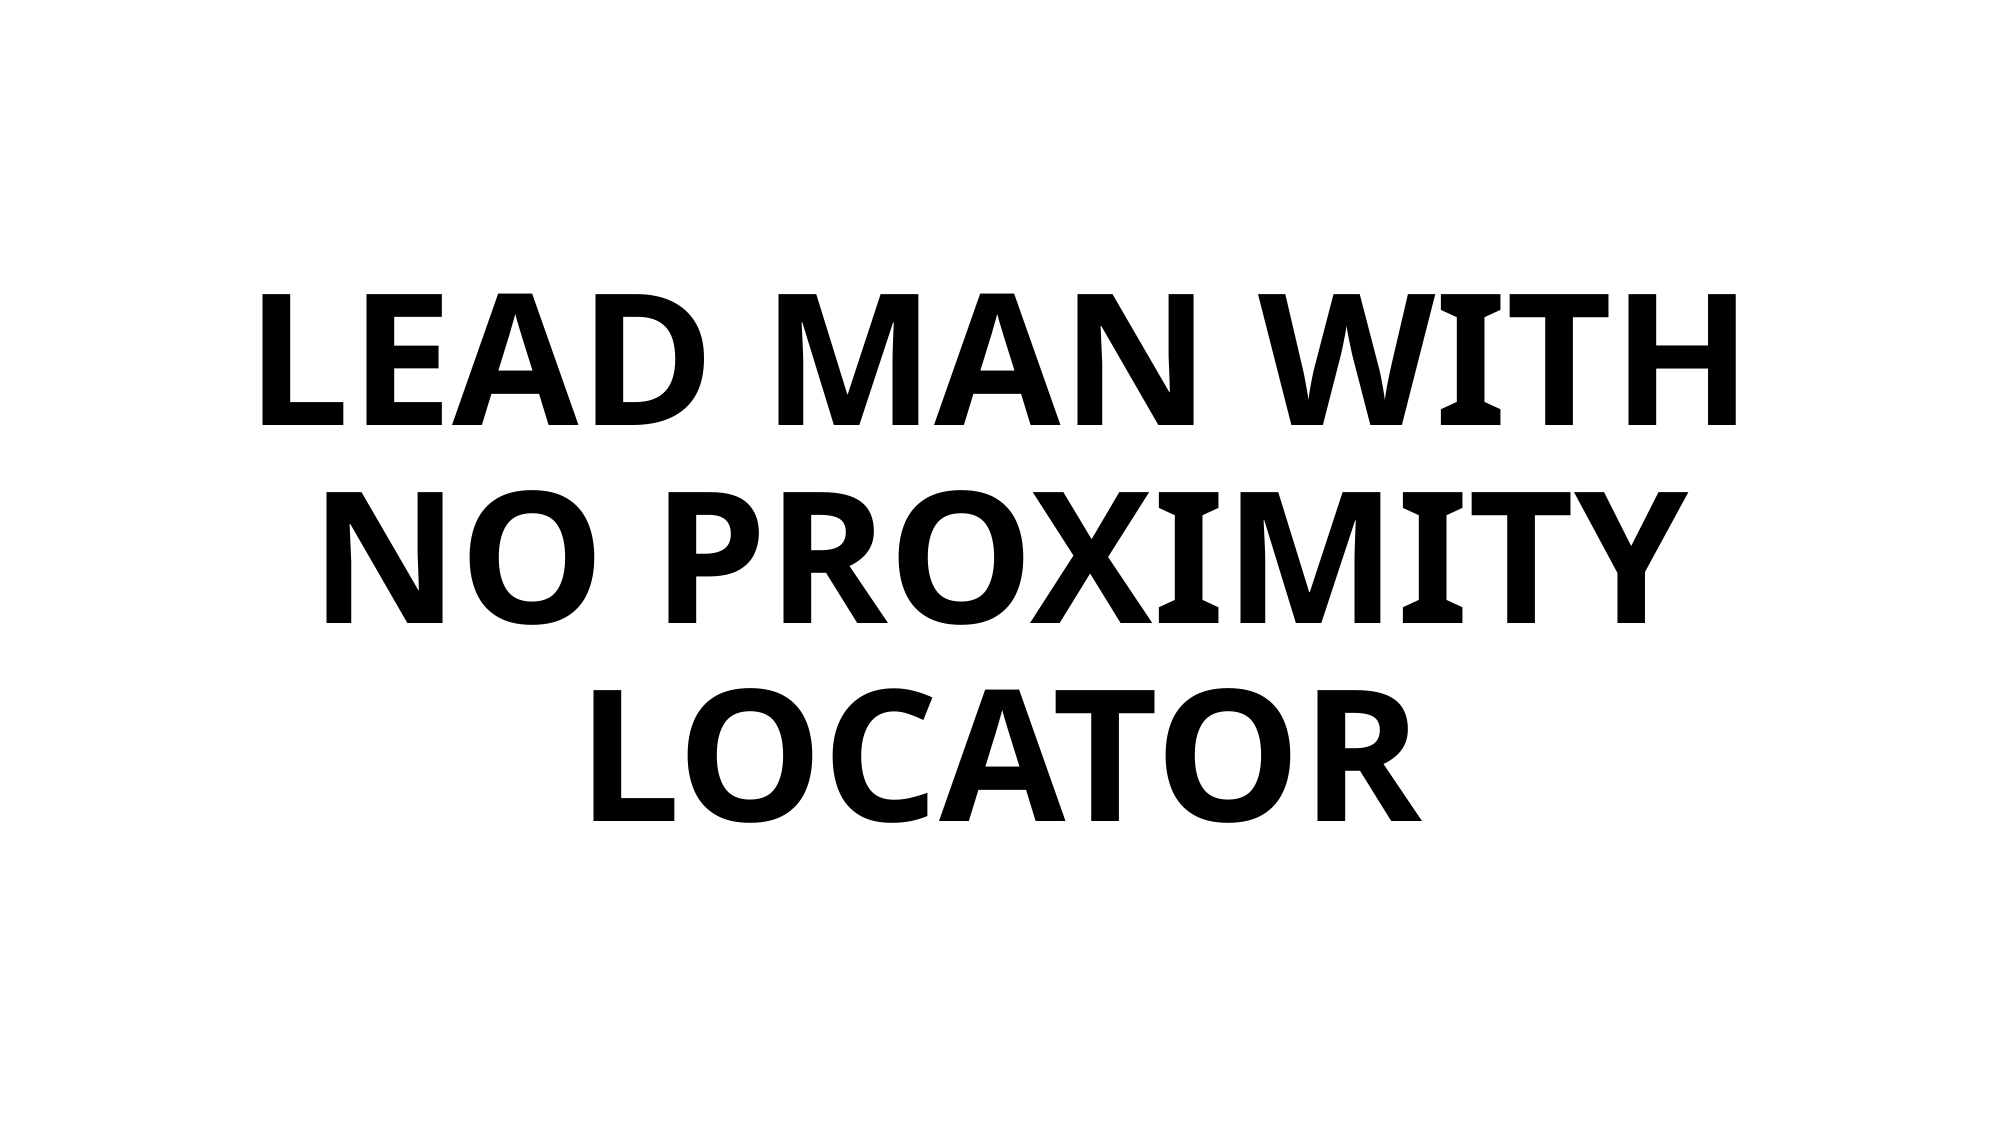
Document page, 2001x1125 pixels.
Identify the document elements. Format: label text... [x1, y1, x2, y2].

title LEAD MAN WITH NO PROXIMITY LOCATOR [137, 59, 1863, 1069]
